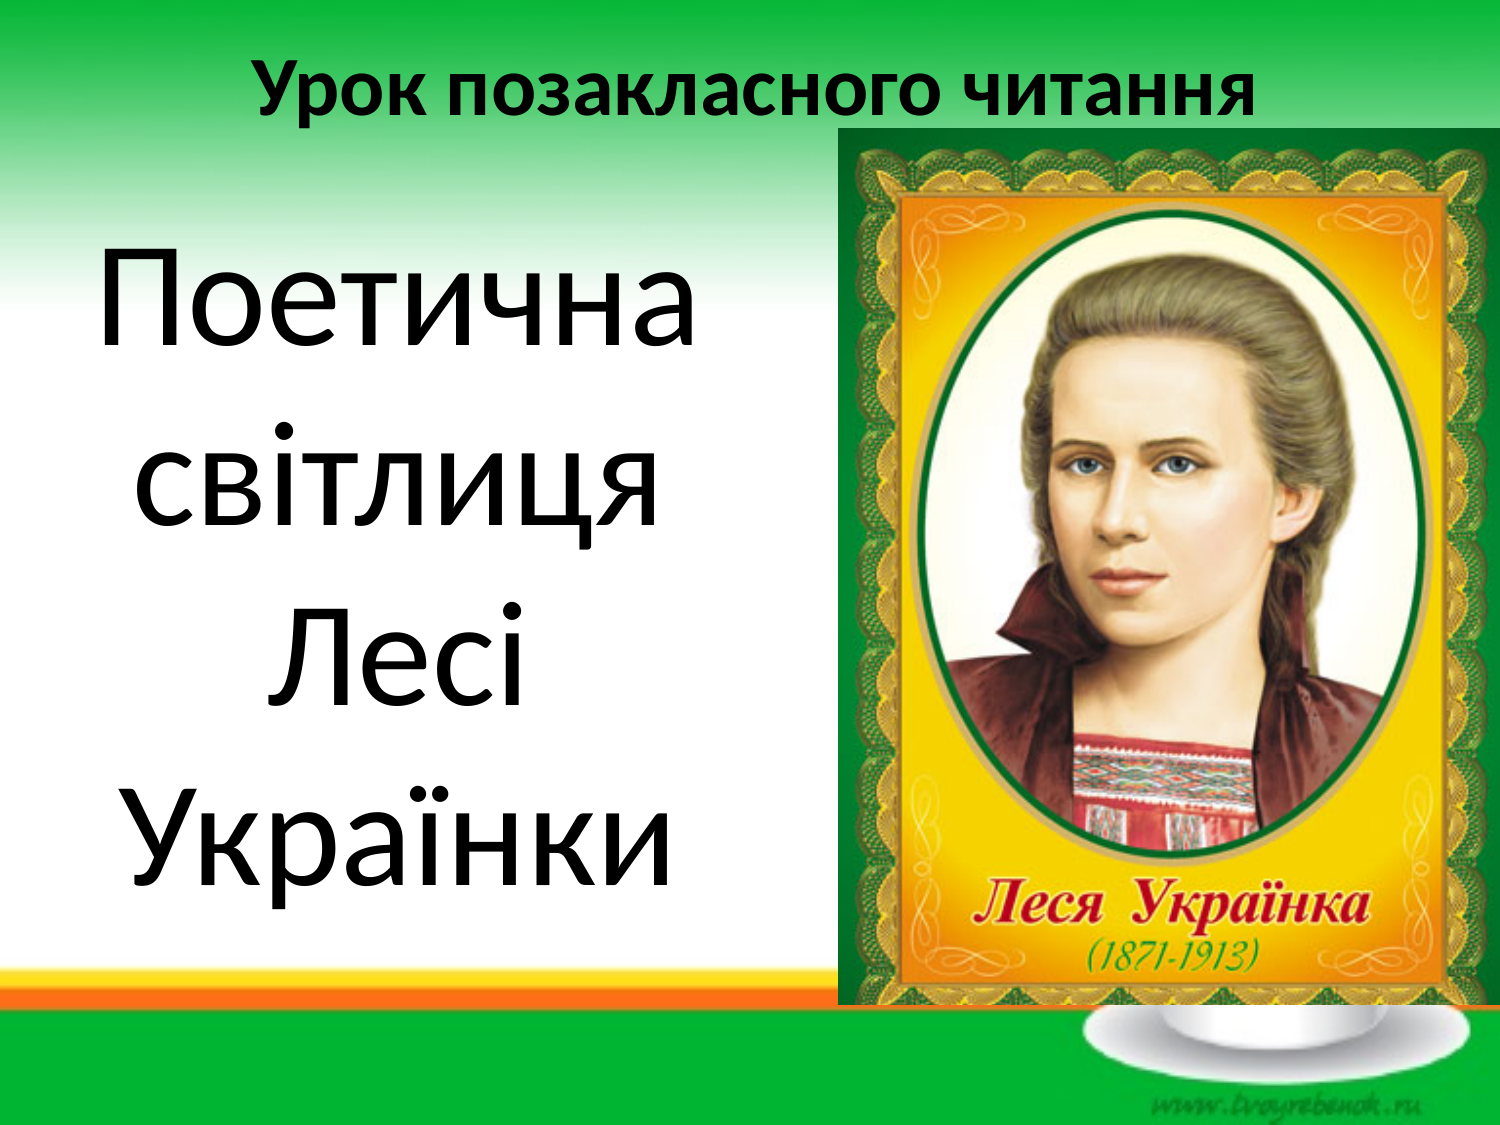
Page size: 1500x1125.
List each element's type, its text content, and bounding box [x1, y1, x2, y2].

picture [0, 0, 1500, 1125]
title Урок позакласного читання [46, 23, 1465, 141]
subtitle Поетична світлиця Лесі Українки [0, 187, 797, 985]
